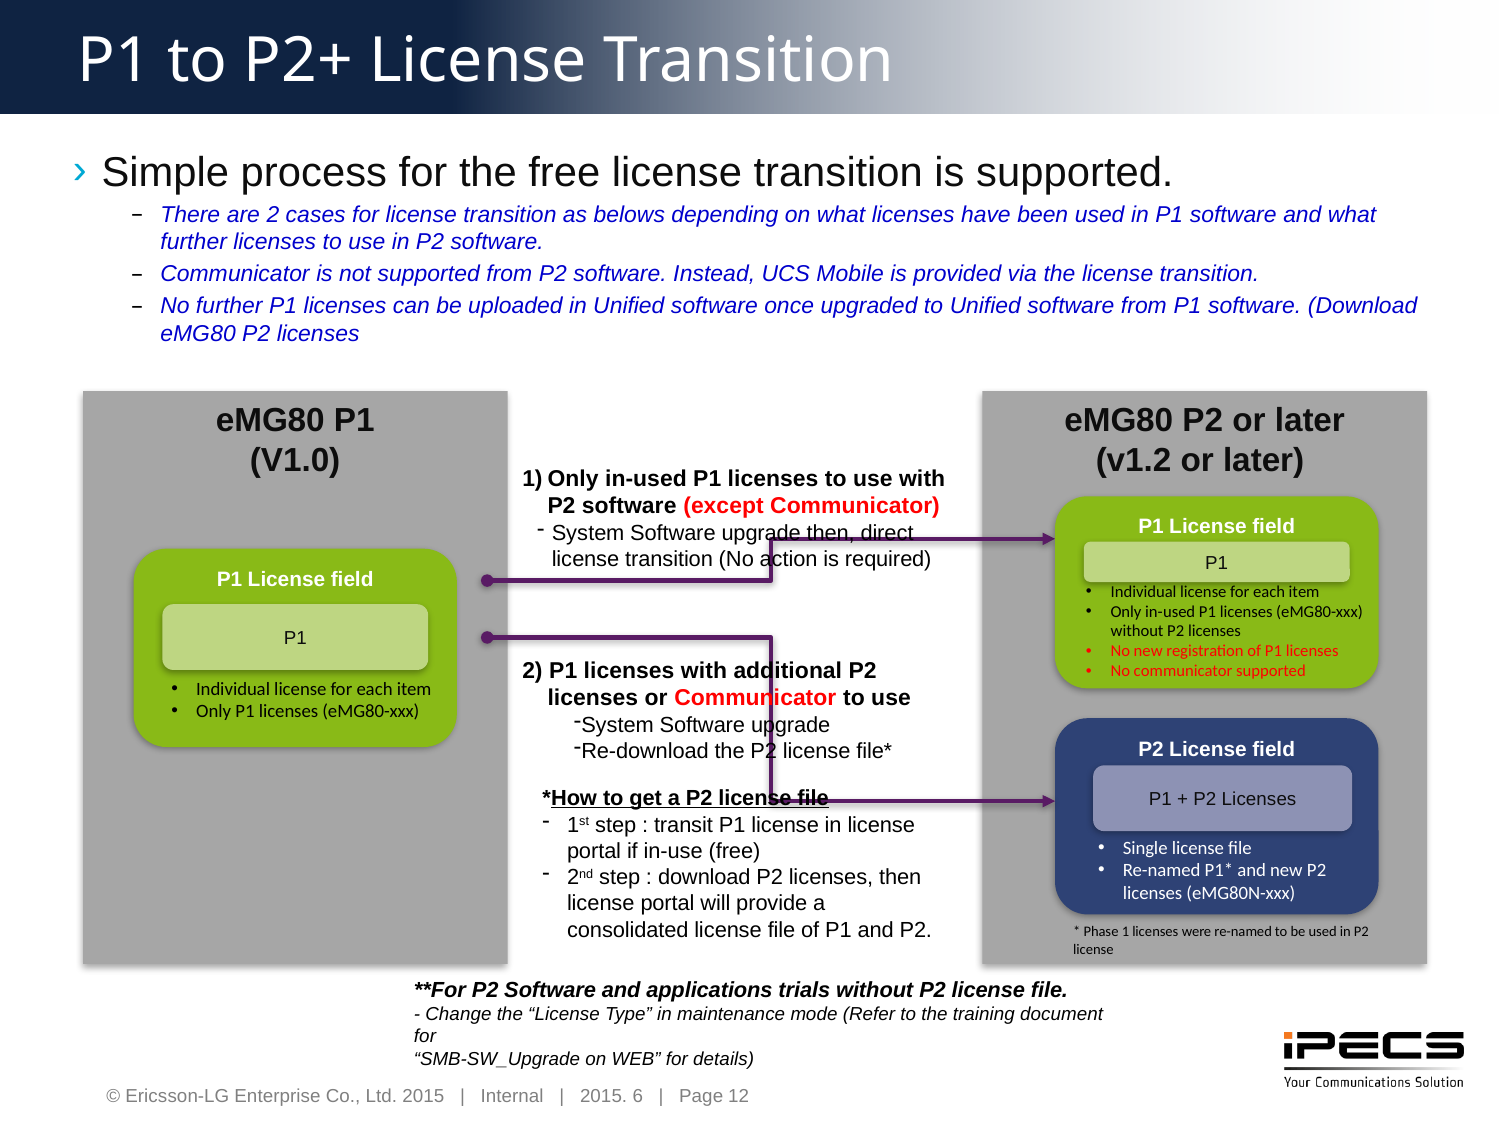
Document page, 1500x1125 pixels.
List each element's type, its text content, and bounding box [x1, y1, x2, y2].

list P1 to P2+ License Transition [0, 0, 1500, 114]
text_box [82, 390, 1428, 966]
picture [1284, 1032, 1464, 1087]
text_box Simple process for the free license transition is supported. There are 2 cases for license transition as belows depending on what licenses have been used in P1 software and what further licenses to use in P2 software. Communicator is not supported from P2 software. Instead, UCS Mobile is provided via the license transition. No further P1 licenses can be uploaded in Unified software once upgraded to Unified software from P1 software. (Download eMG80 P2 licenses [62, 144, 1438, 392]
text_box **For P2 Software and applications trials without P2 license file. - Change the “License Type” in maintenance mode (Refer to the training document for “SMB-SW_Upgrade on WEB” for details) [399, 974, 1143, 1077]
